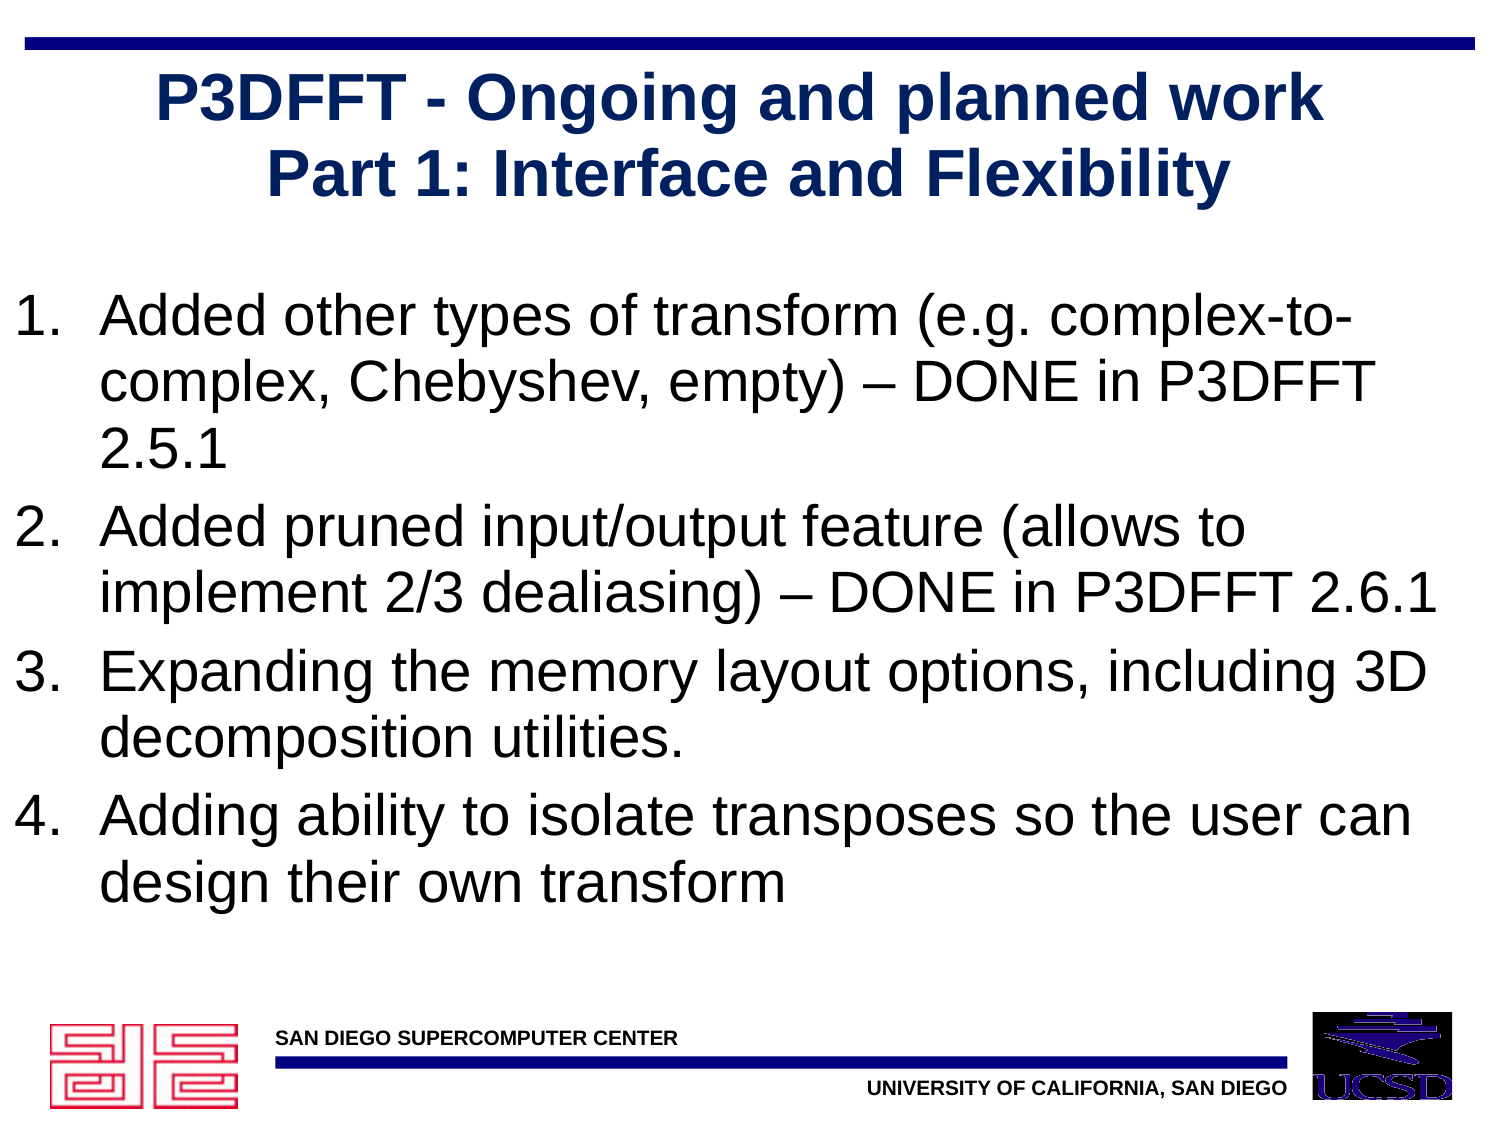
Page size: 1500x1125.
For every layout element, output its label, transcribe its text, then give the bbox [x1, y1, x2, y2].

list Added other types of transform (e.g. complex-to-complex, Chebyshev, empty) – DONE in P3DFFT 2.5.1 Added pruned input/output feature (allows to implement 2/3 dealiasing) – DONE in P3DFFT 2.6.1 Expanding the memory layout options, including 3D decomposition utilities. Adding ability to isolate transposes so the user can design their own transform [0, 274, 1476, 1013]
picture [50, 1024, 238, 1109]
title P3DFFT - Ongoing and planned work Part 1: Interface and Flexibility [24, 49, 1476, 222]
